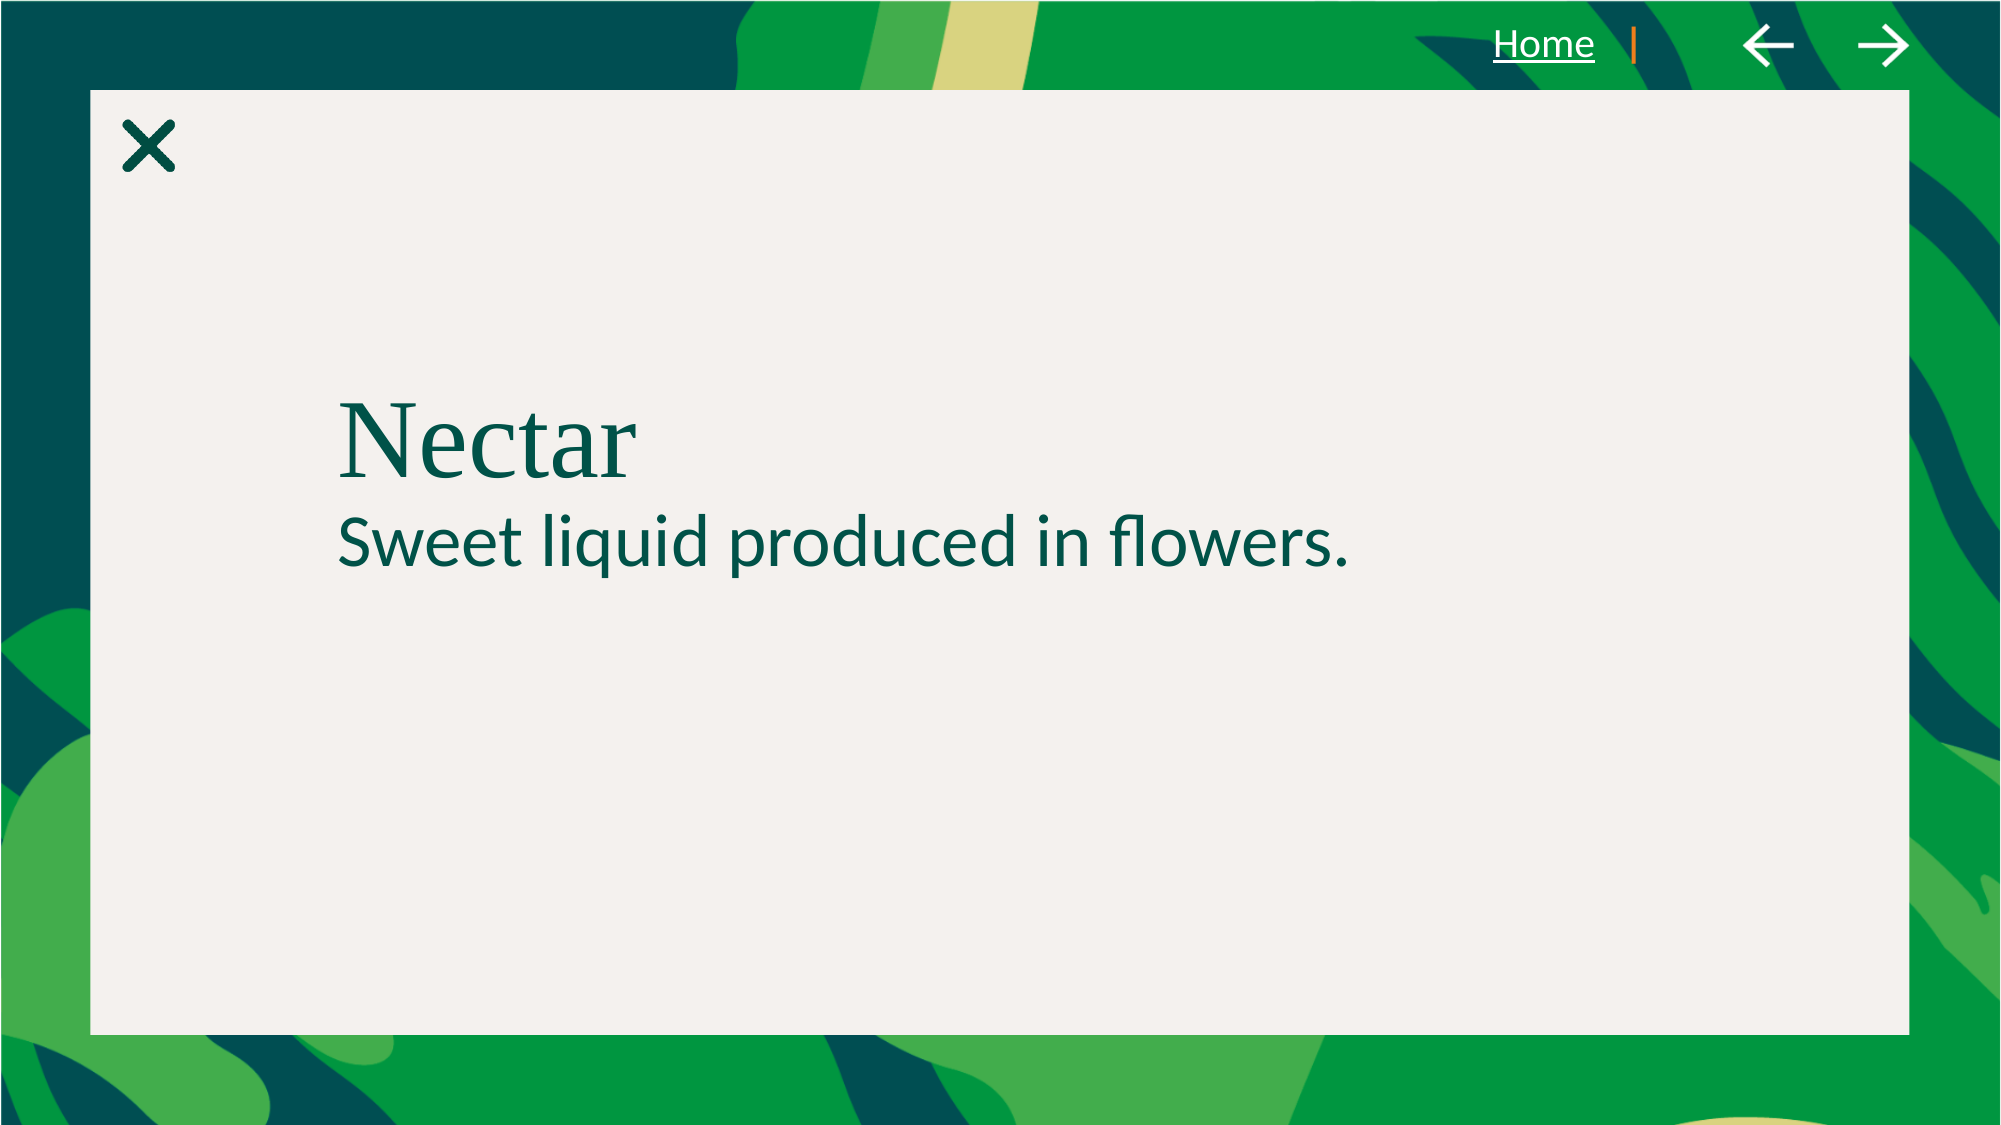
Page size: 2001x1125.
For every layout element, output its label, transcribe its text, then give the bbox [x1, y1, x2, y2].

text_box [89, 89, 437, 1036]
text_box [1563, 89, 1911, 1036]
title Nectar Sweet liquid produced in flowers. [322, 372, 437, 863]
picture [3, 0, 2001, 1125]
text_box Home | [1563, 25, 1682, 74]
